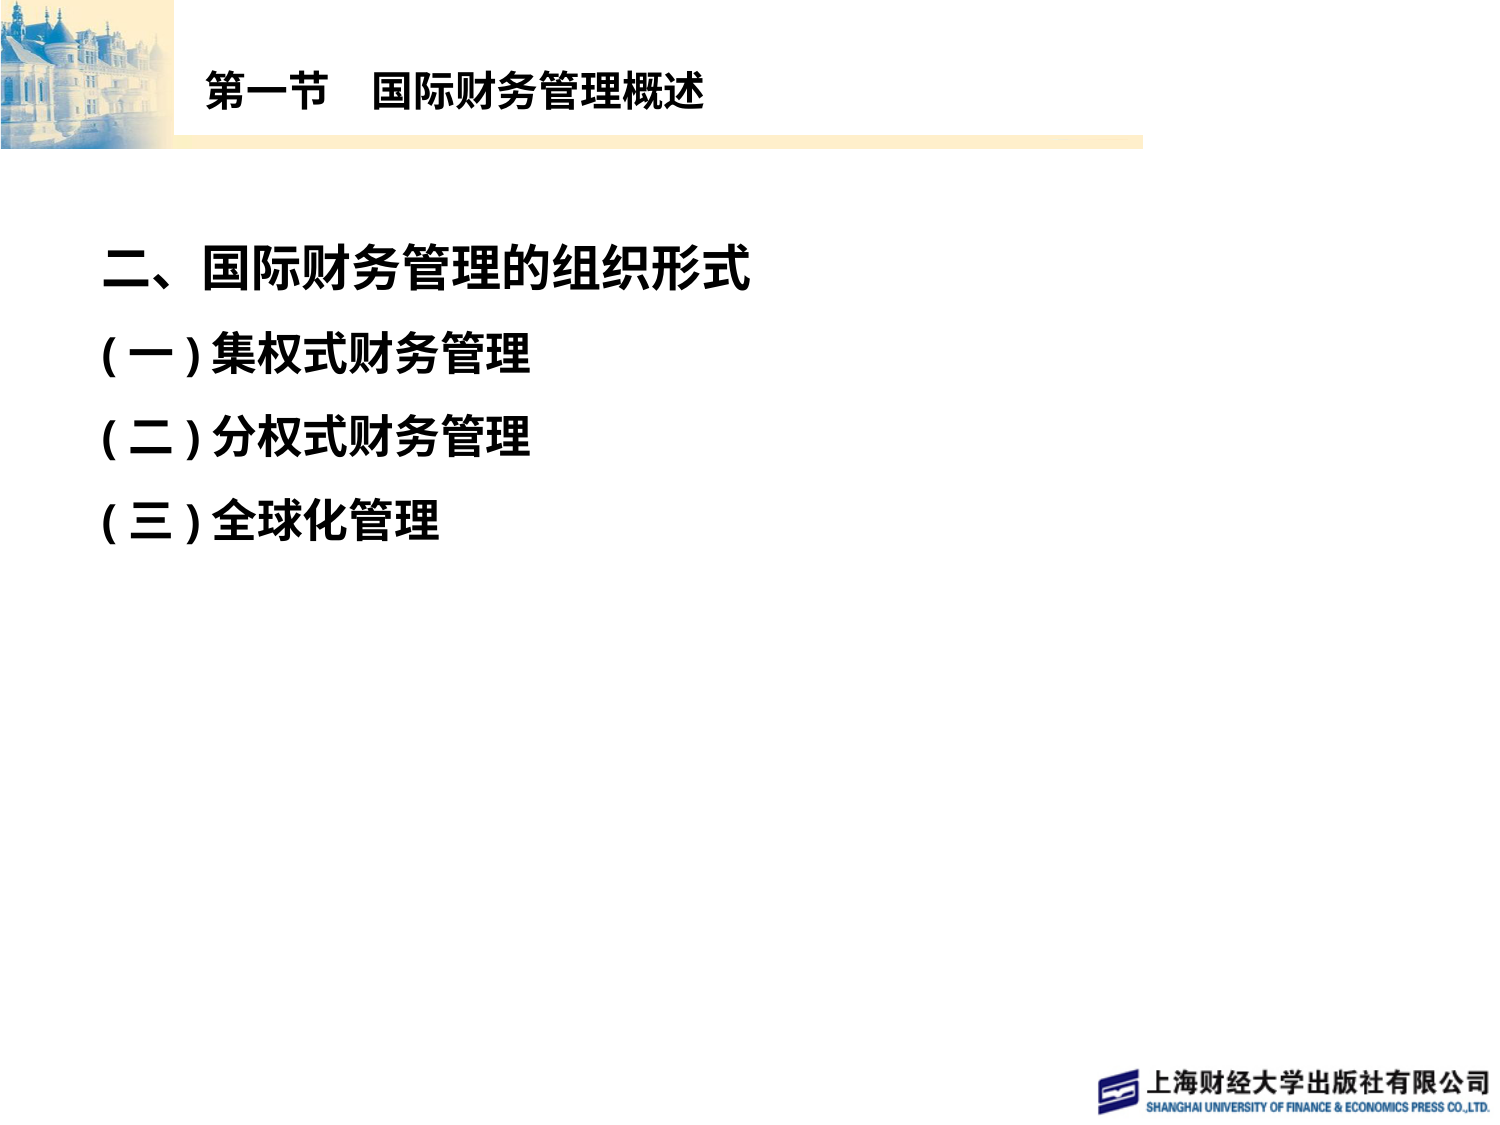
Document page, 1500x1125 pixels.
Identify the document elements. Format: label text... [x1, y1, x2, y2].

picture [0, 0, 1143, 149]
picture [1097, 1065, 1494, 1120]
title 第一节 国际财务管理概述 [189, 36, 1262, 143]
list 二、国际财务管理的组织形式 (一)集权式财务管理 (二)分权式财务管理 (三)全球化管理 [86, 207, 1425, 1071]
